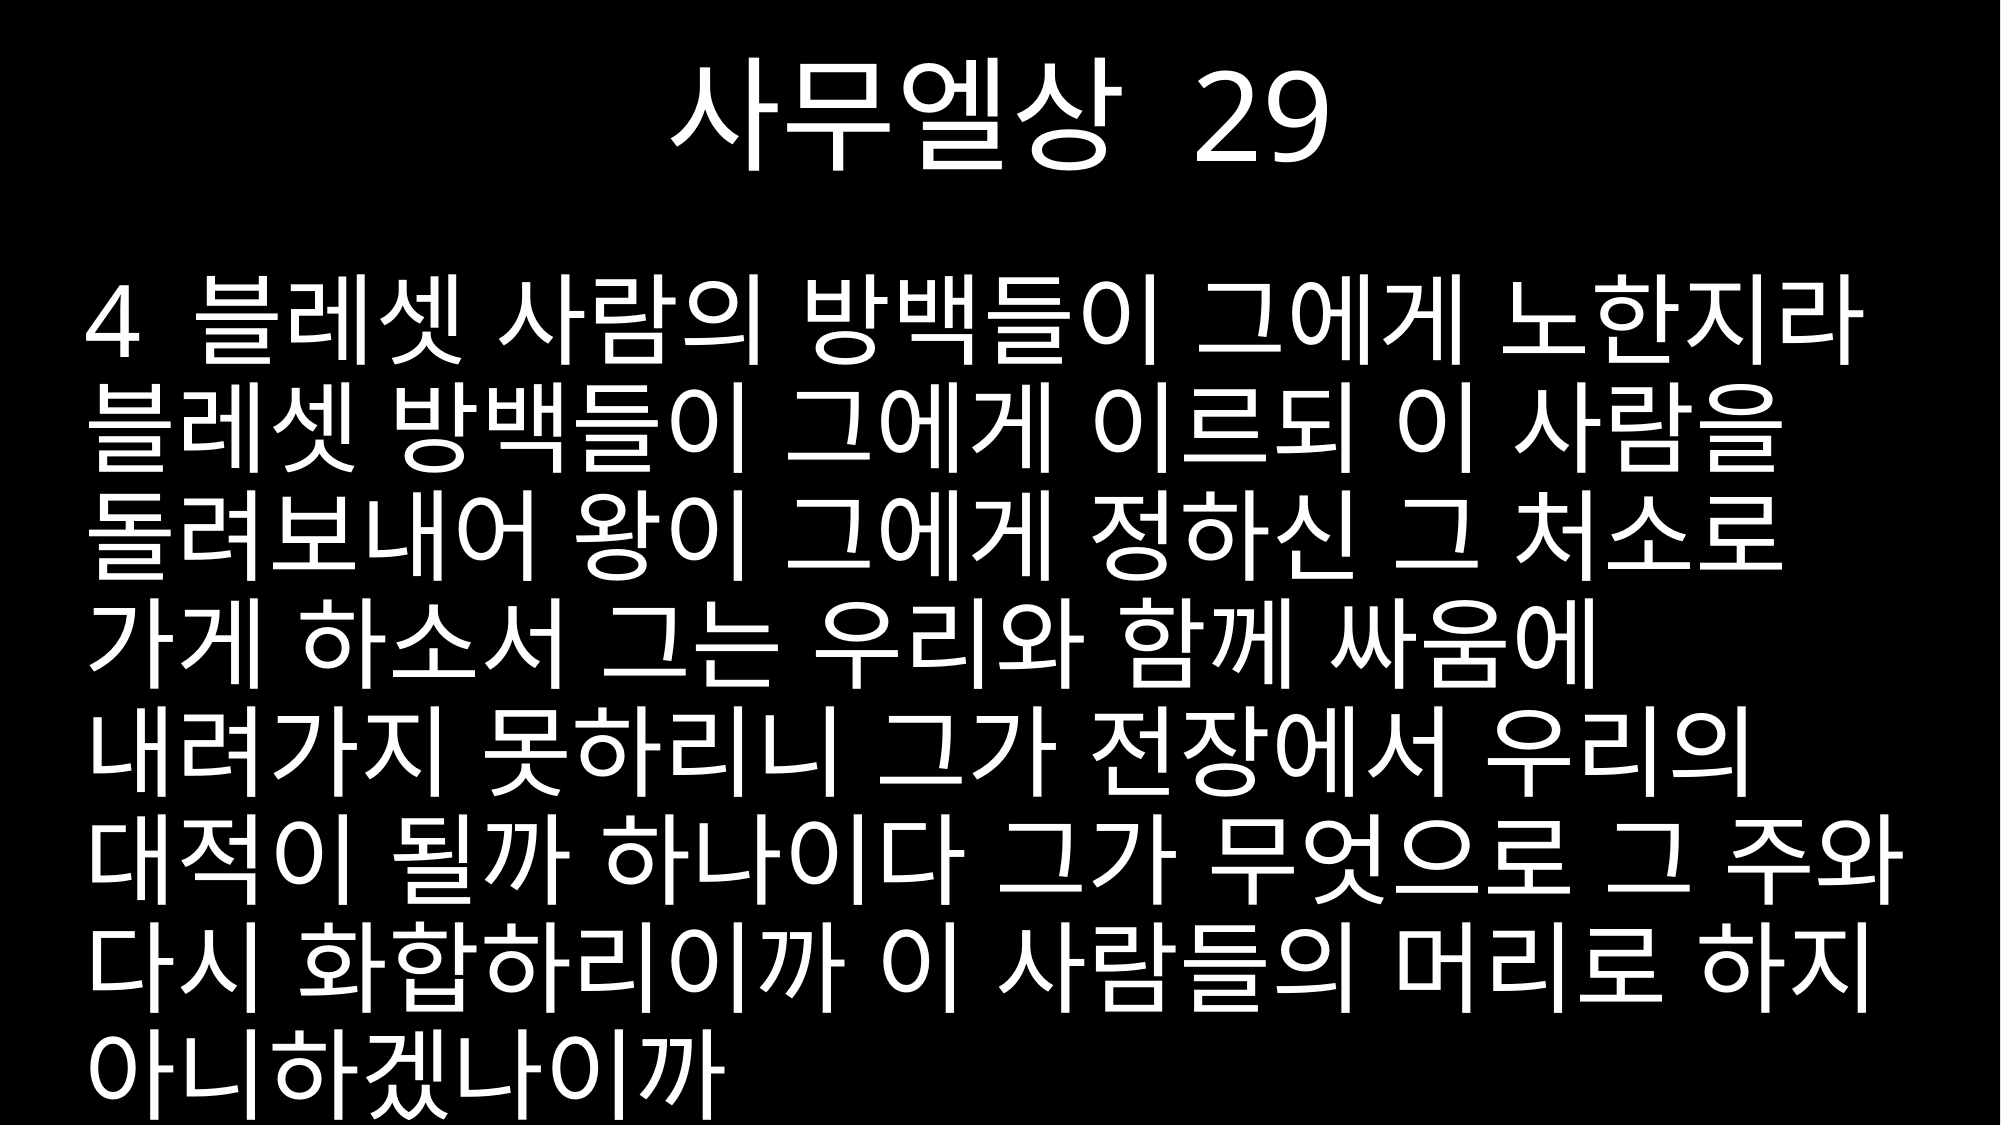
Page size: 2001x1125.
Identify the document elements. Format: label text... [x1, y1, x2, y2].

list 4 블레셋 사람의 방백들이 그에게 노한지라 블레셋 방백들이 그에게 이르되 이 사람을 돌려보내어 왕이 그에게 정하신 그 처소로 가게 하소서 그는 우리와 함께 싸움에 내려가지 못하리니 그가 전장에서 우리의 대적이 될까 하나이다 그가 무엇으로 그 주와 다시 화합하리이까 이 사람들의 머리로 하지 아니하겠나이까 [69, 263, 1953, 423]
footer 사무엘상 29 [0, 32, 2000, 192]
picture [0, 0, 2001, 1125]
